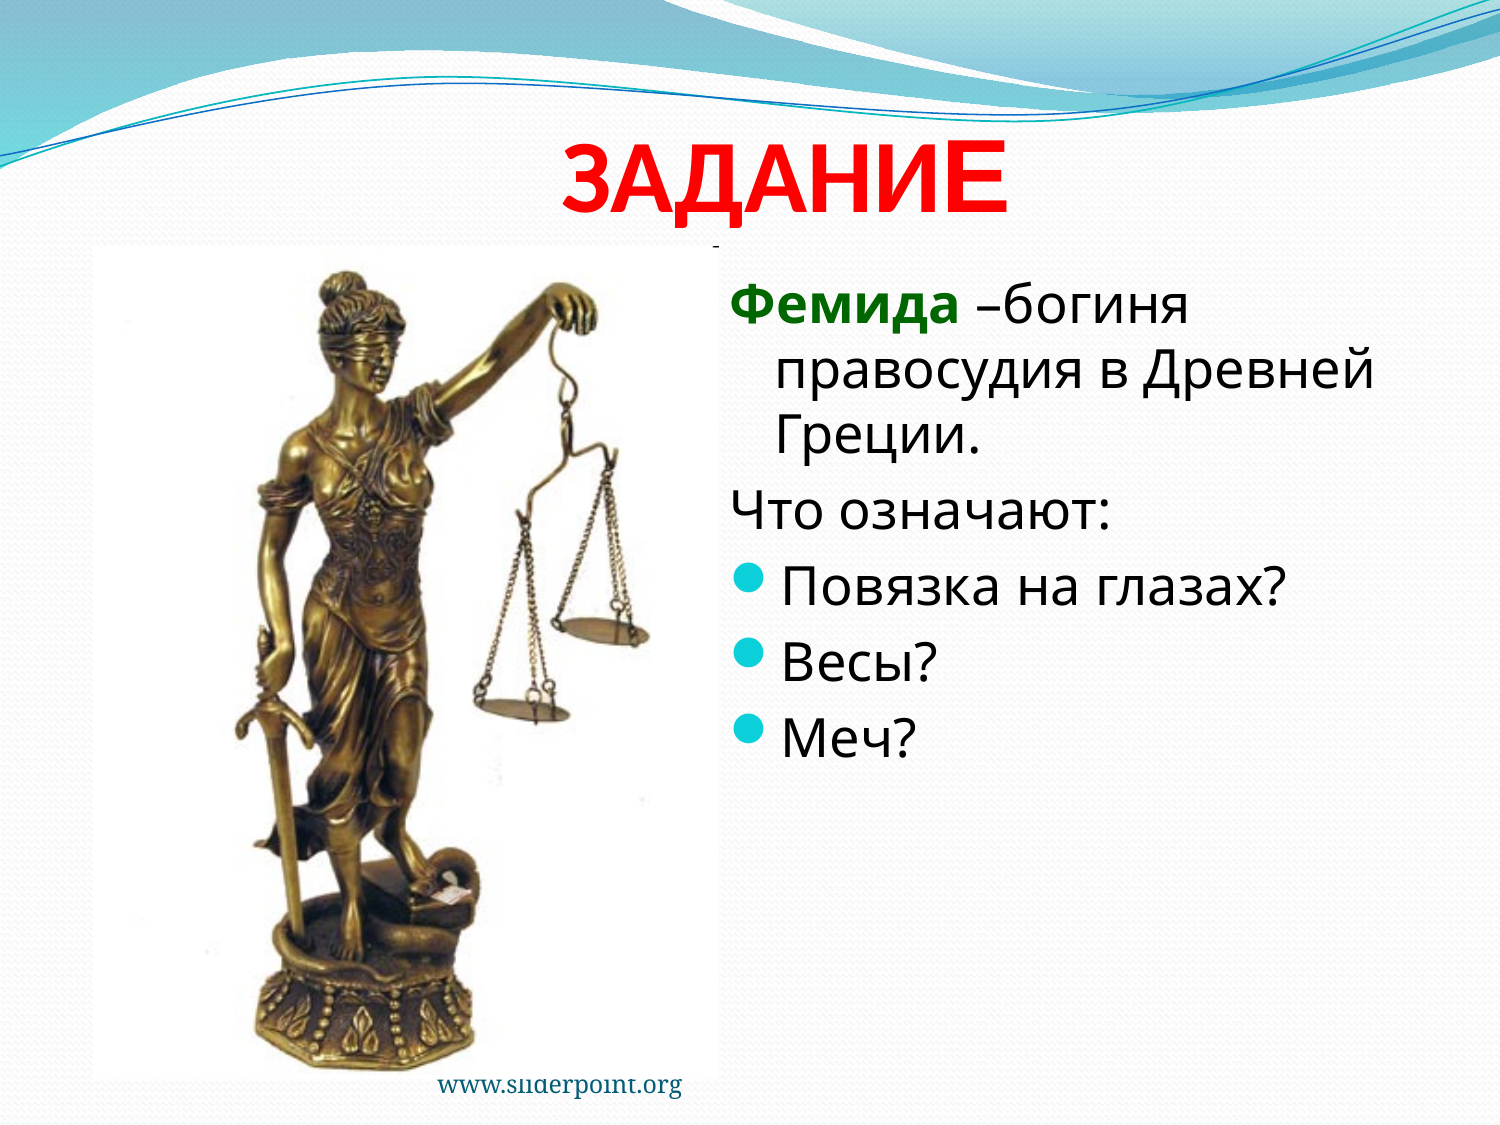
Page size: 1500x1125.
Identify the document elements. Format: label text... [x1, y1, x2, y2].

list Фемида –богиня правосудия в Древней Греции. Что означают: Повязка на глазах? Весы? Меч? [725, 262, 1500, 1006]
title ЗАДАНИЕ [147, 45, 1425, 234]
picture [93, 245, 720, 1079]
footer www.sliderpoint.org [437, 1042, 988, 1103]
